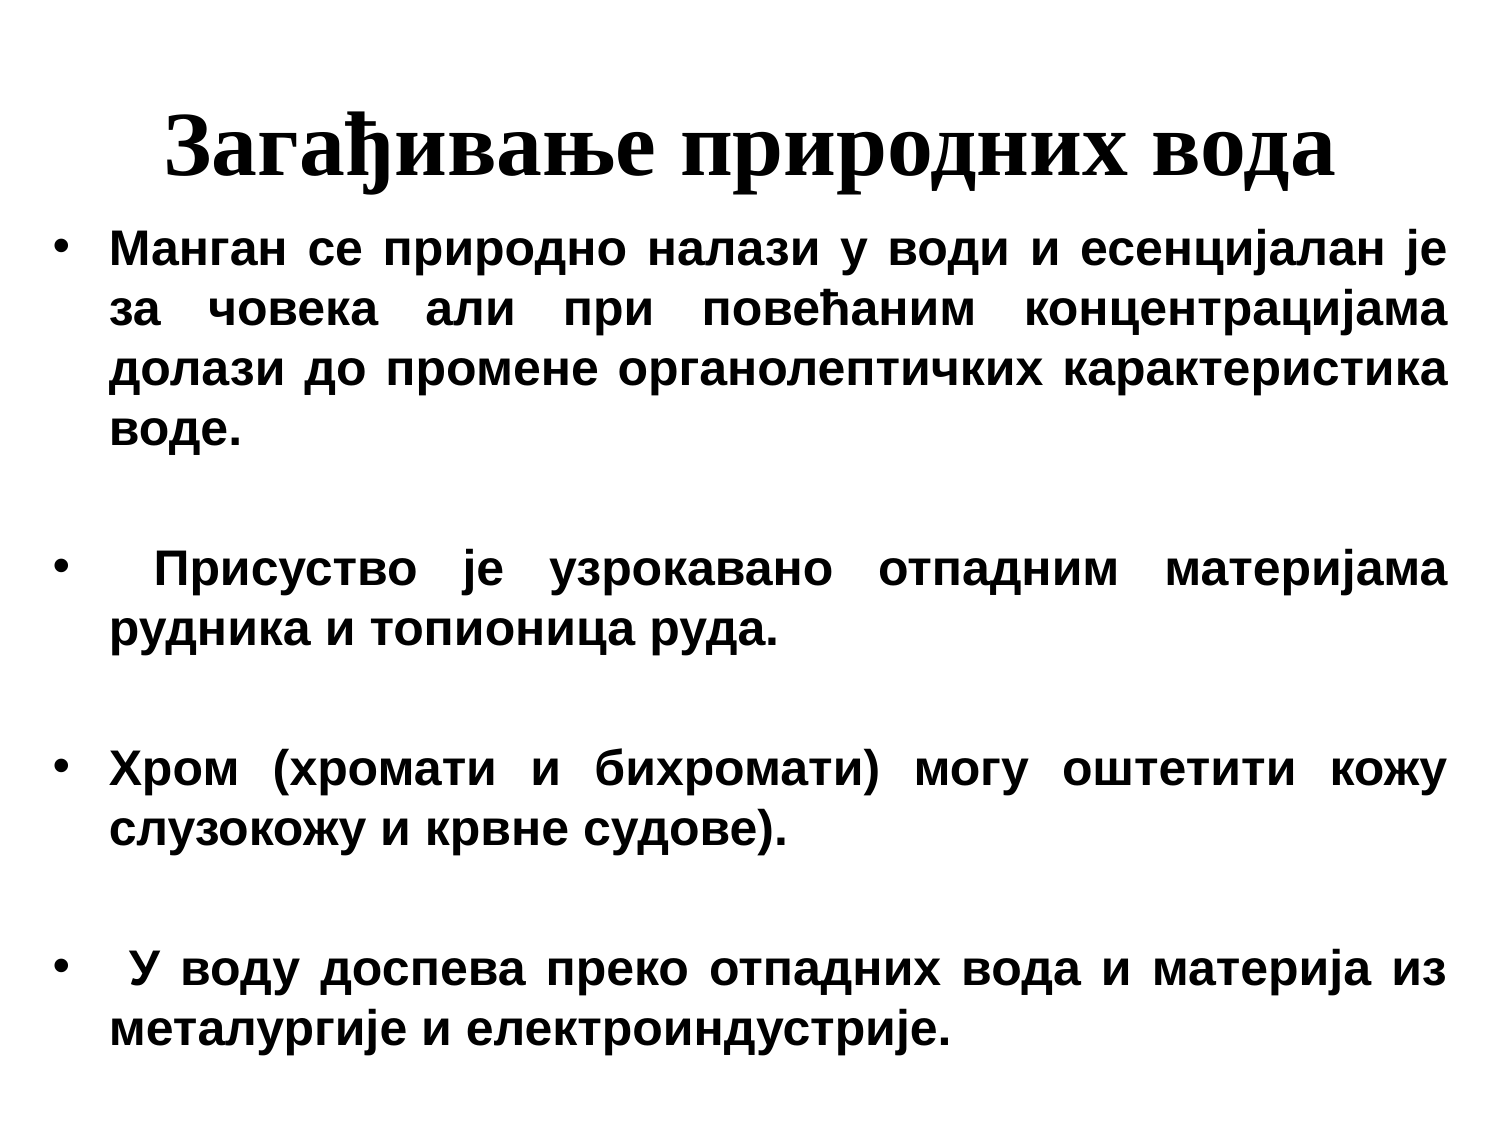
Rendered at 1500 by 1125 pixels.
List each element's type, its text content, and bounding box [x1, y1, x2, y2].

list Манган се природно налази у води и есенцијалан је за човека али при повећаним концентрацијама долази до промене органолептичких карактеристика воде. Присуство је узрокавано отпадним материјама рудника и топионица руда. Хром (хромати и бихромати) могу оштетити кожу слузокожу и крвне судове). У воду доспева преко отпадних вода и материја из металургије и електроиндустрије. [37, 207, 1463, 1083]
title Загађивање природних вода [74, 44, 1426, 207]
